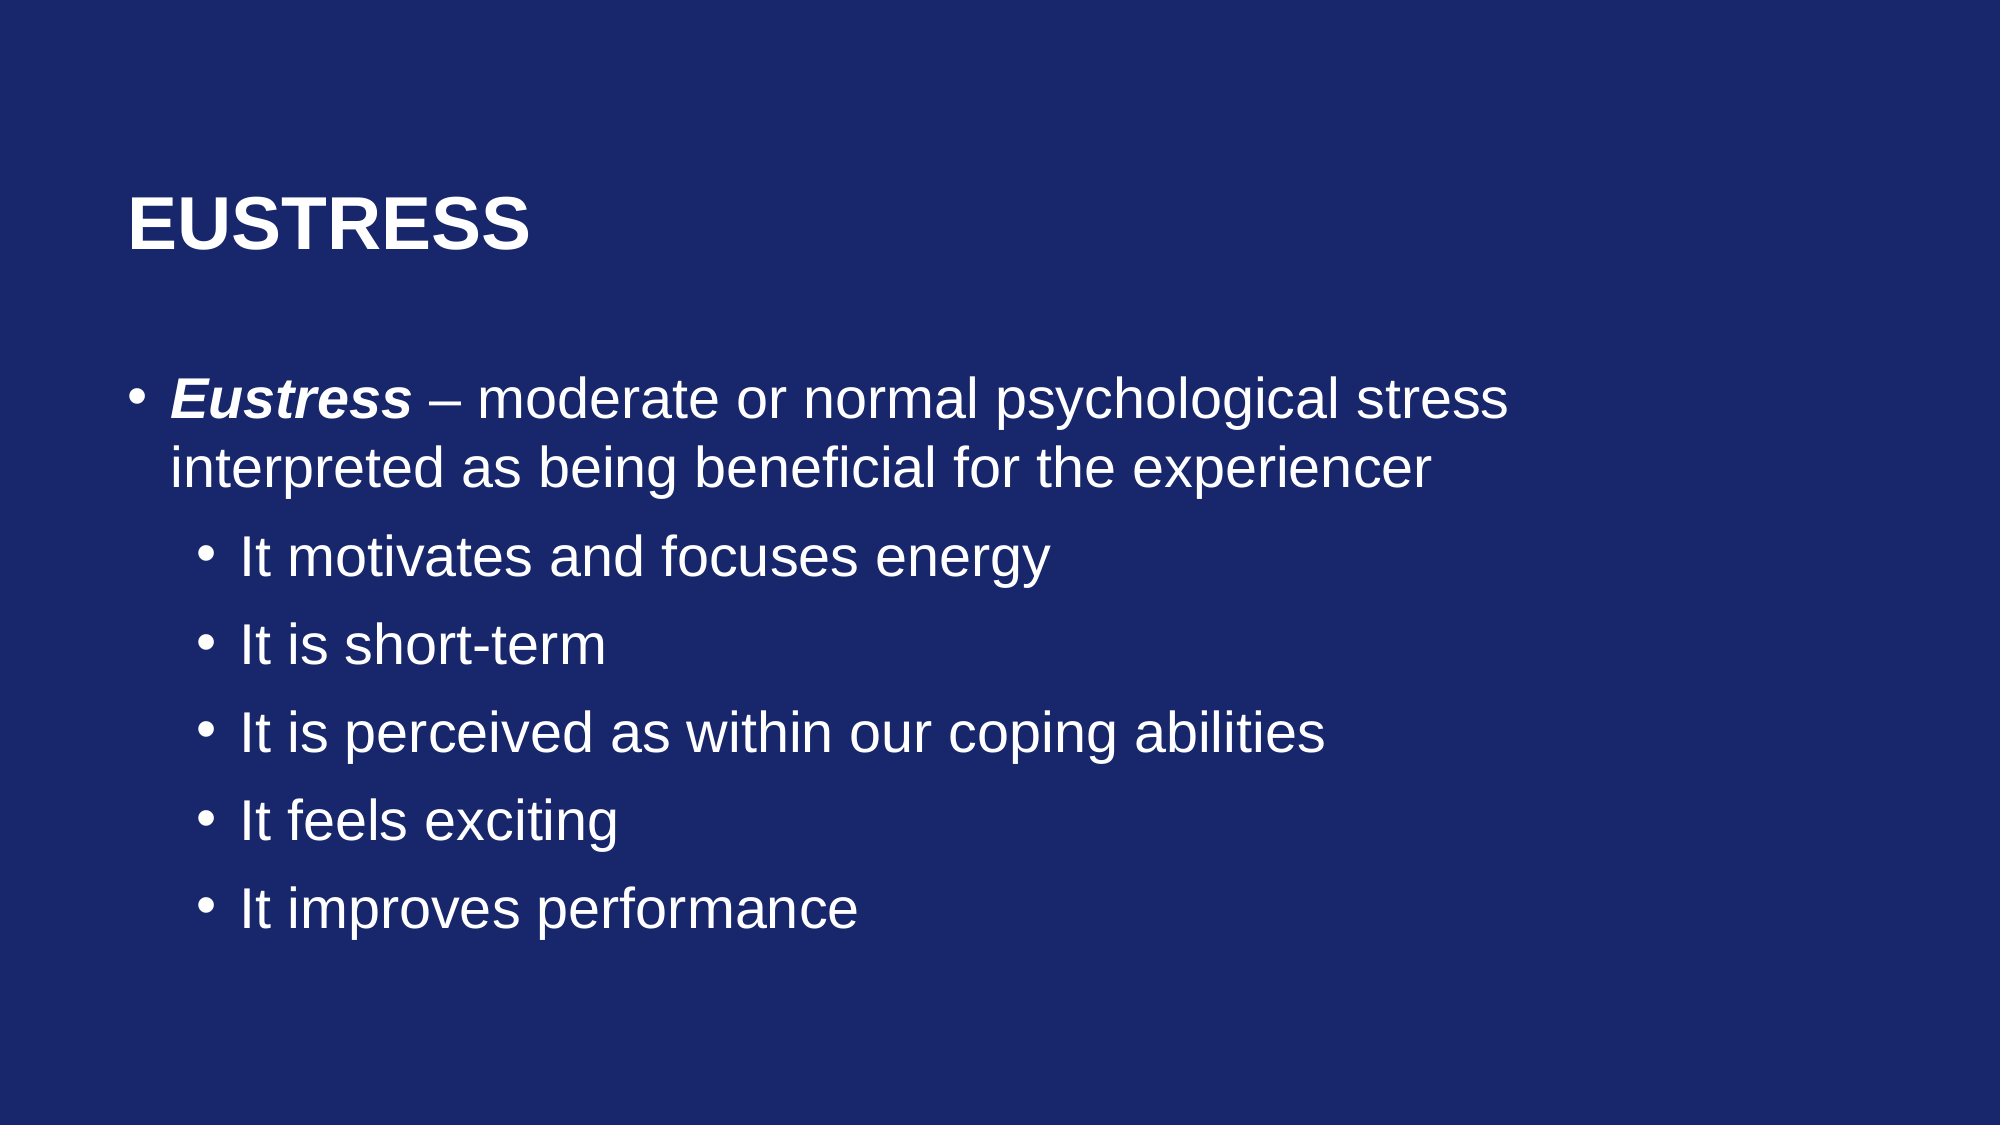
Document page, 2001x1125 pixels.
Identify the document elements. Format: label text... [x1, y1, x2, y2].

list Eustress – moderate or normal psychological stress interpreted as being beneficial for the experiencer It motivates and focuses energy It is short-term It is perceived as within our coping abilities It feels exciting It improves performance [112, 351, 1775, 950]
title Eustress [112, 99, 1775, 339]
